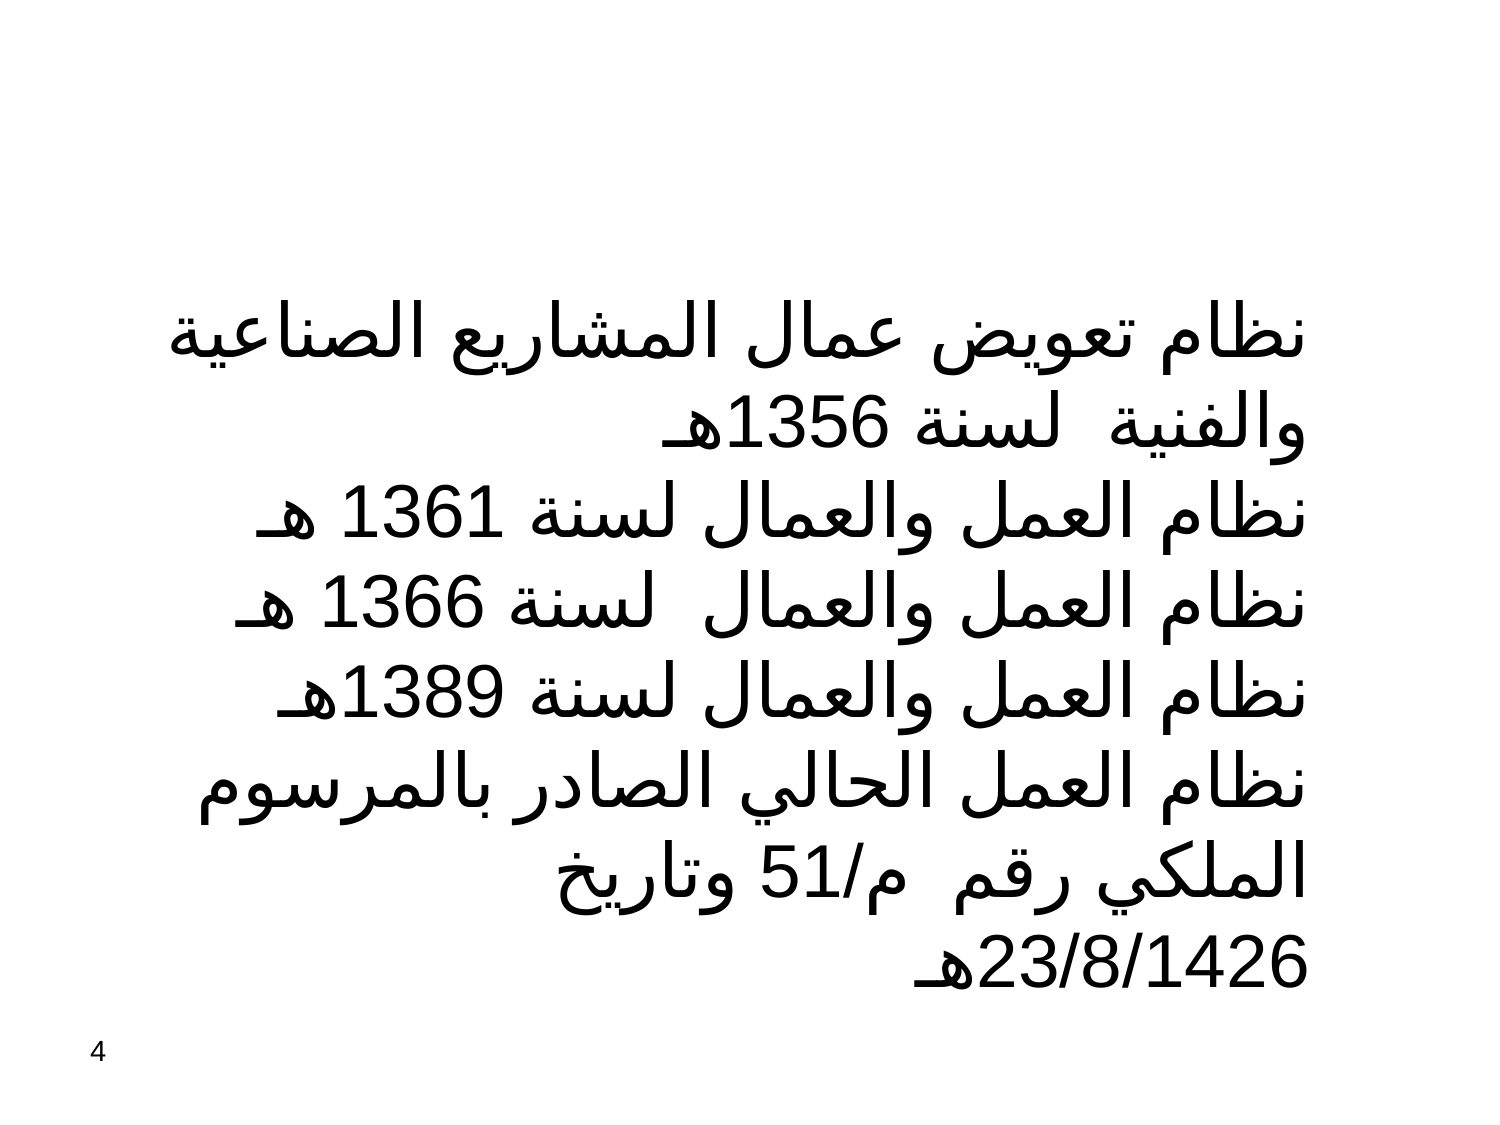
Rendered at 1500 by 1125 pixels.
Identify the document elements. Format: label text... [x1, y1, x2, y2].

slide_number 4 [74, 1024, 426, 1103]
text_box نظام تعويض عمال المشاريع الصناعية والفنية لسنة 1356هـ نظام العمل والعمال لسنة 1361 هـ نظام العمل والعمال لسنة 1366 هـ نظام العمل والعمال لسنة 1389هـ نظام العمل الحالي الصادر بالمرسوم الملكي رقم م/51 وتاريخ 23/8/1426هـ [150, 274, 1325, 1010]
